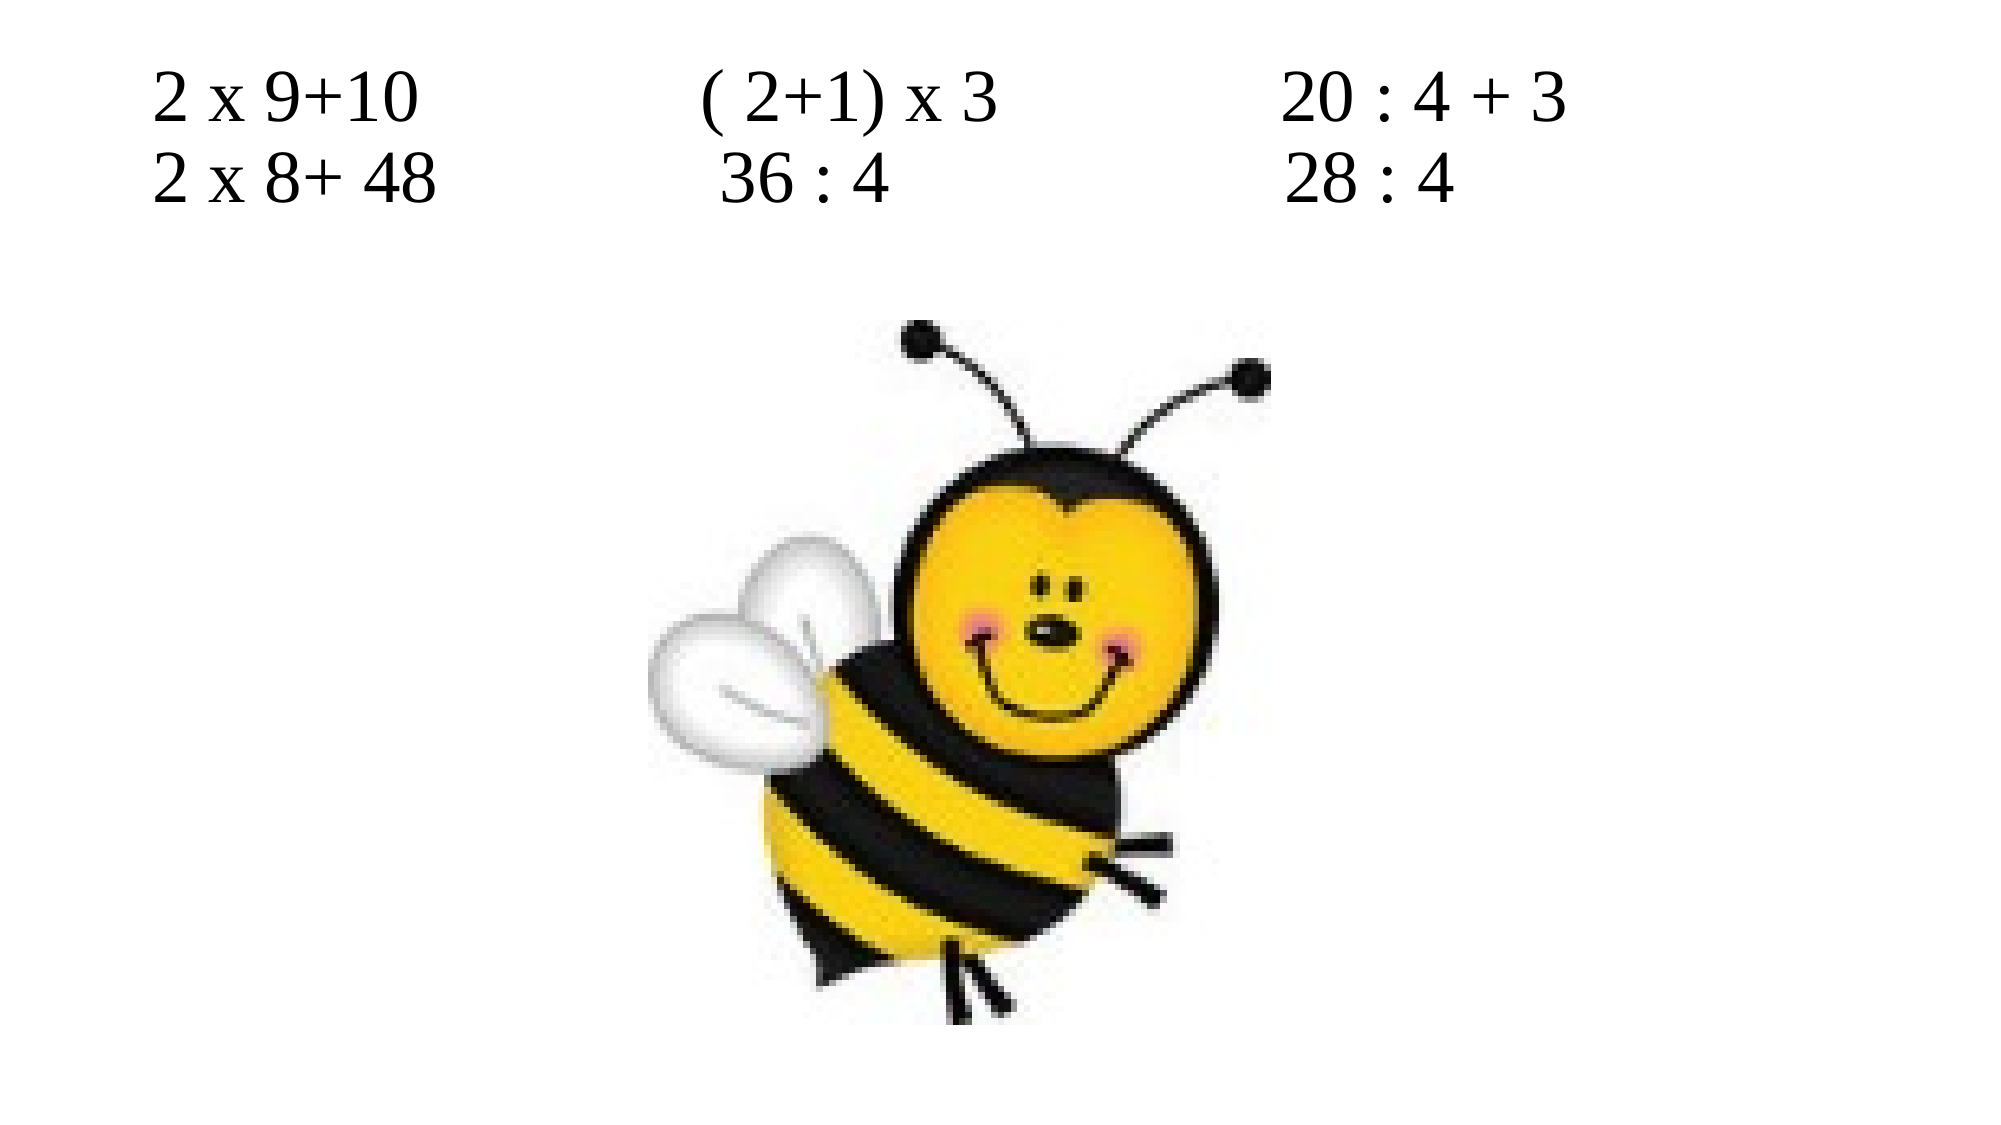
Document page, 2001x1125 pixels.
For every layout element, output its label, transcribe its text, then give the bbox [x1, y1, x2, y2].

title 2 х 9+10 ( 2+1) х 3 20 : 4 + 3 2 х 8+ 48 36 : 4 28 : 4 [137, 43, 1863, 321]
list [648, 320, 1271, 1025]
